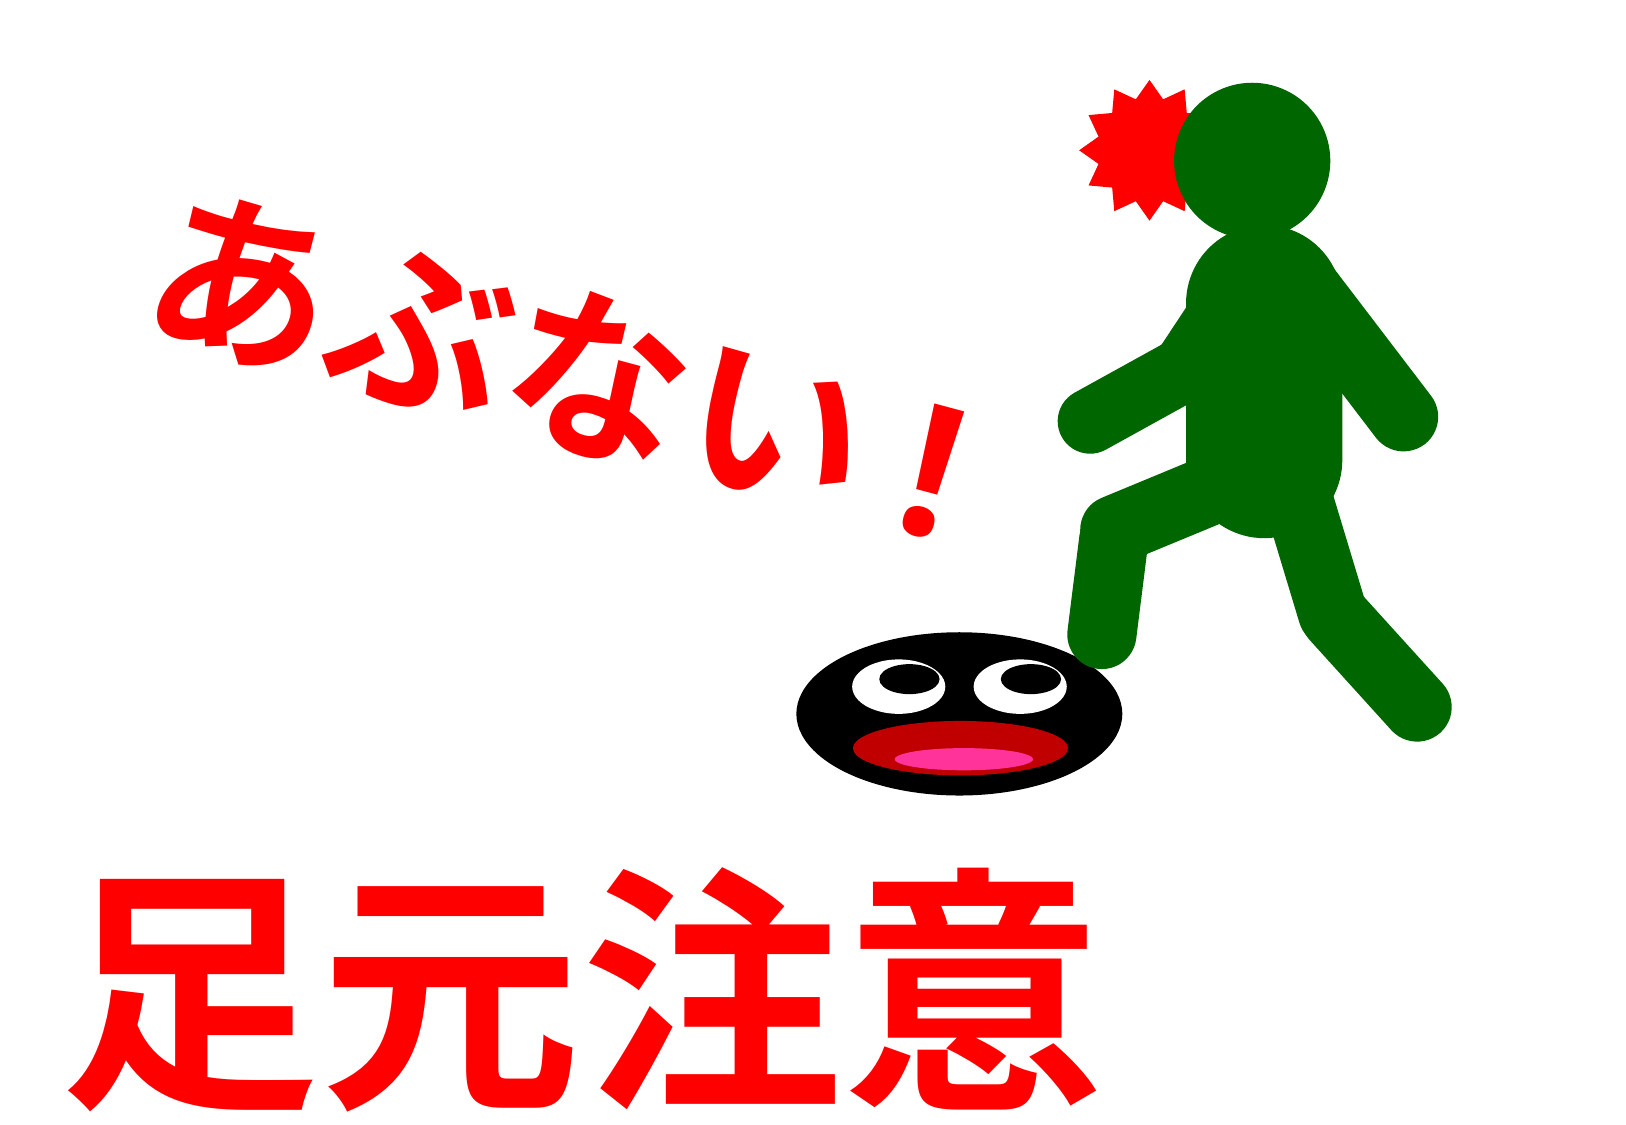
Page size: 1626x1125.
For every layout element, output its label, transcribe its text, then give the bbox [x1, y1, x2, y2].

text_box 足元注意 [44, 822, 1588, 1125]
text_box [796, 79, 1411, 796]
text_box あぶない! [45, 120, 791, 547]
